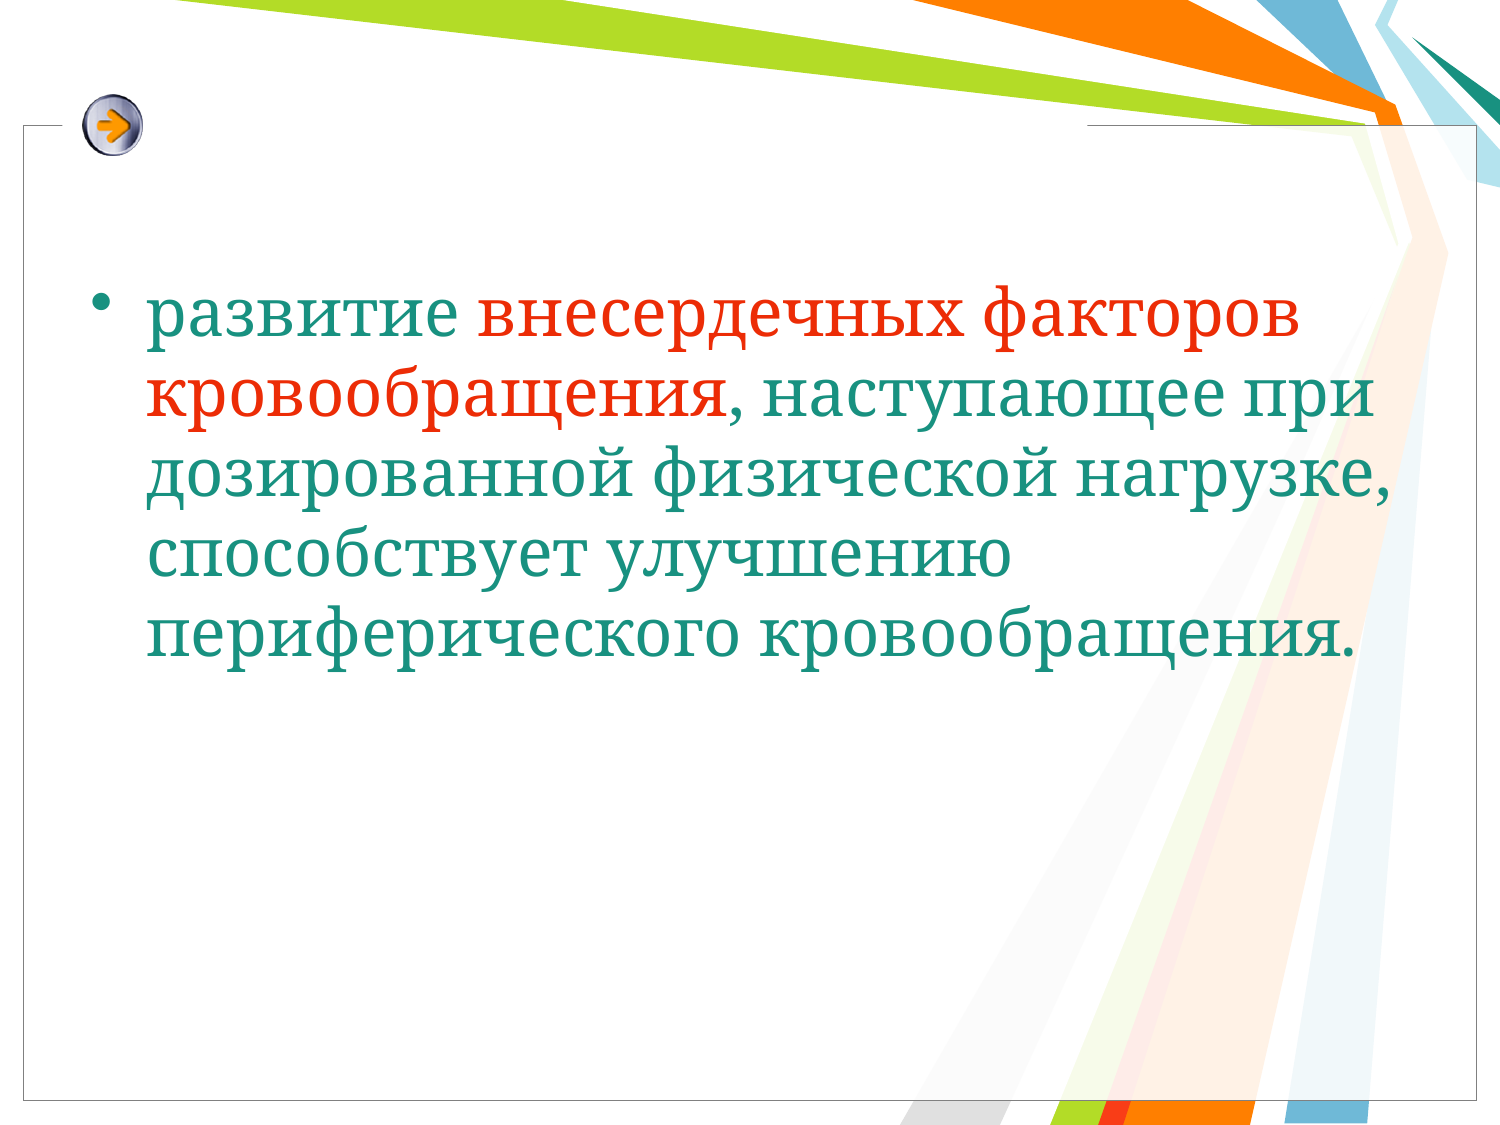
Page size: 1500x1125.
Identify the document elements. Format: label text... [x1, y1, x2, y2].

picture [82, 94, 143, 156]
list развитие внесердечных факторов кровообращения, наступающее при дозированной физической нагрузке, способствует улучшению периферического кровообращения. [75, 262, 1425, 1005]
